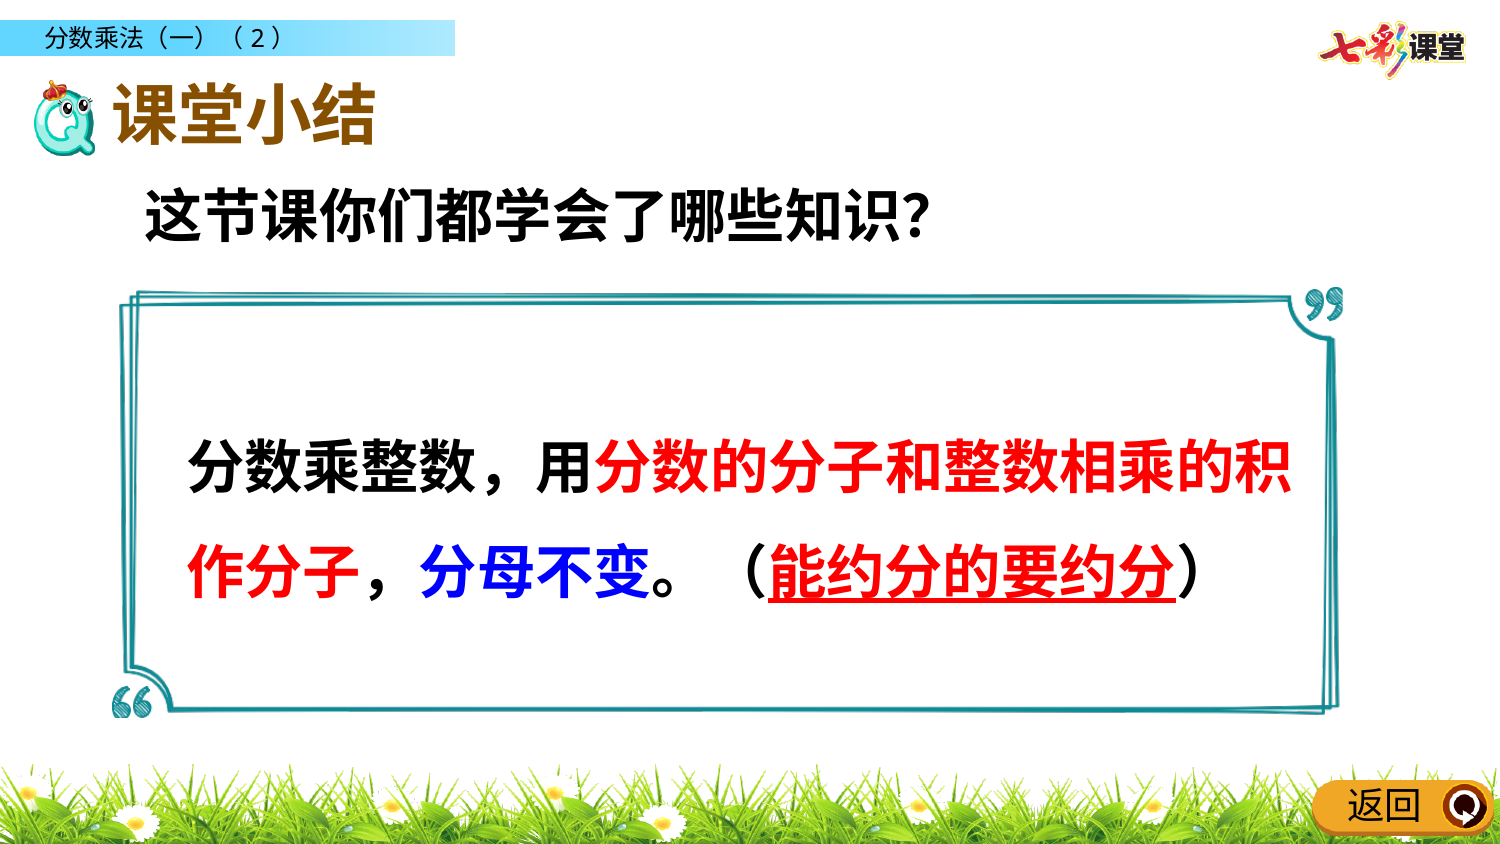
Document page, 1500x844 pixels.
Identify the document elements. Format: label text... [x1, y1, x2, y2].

picture [34, 80, 96, 156]
picture [1316, 20, 1468, 80]
text_box 课堂小结 [100, 67, 404, 159]
picture [111, 287, 1343, 718]
picture [0, 764, 1500, 844]
text_box 这节课你们都学会了哪些知识？ [133, 173, 972, 255]
